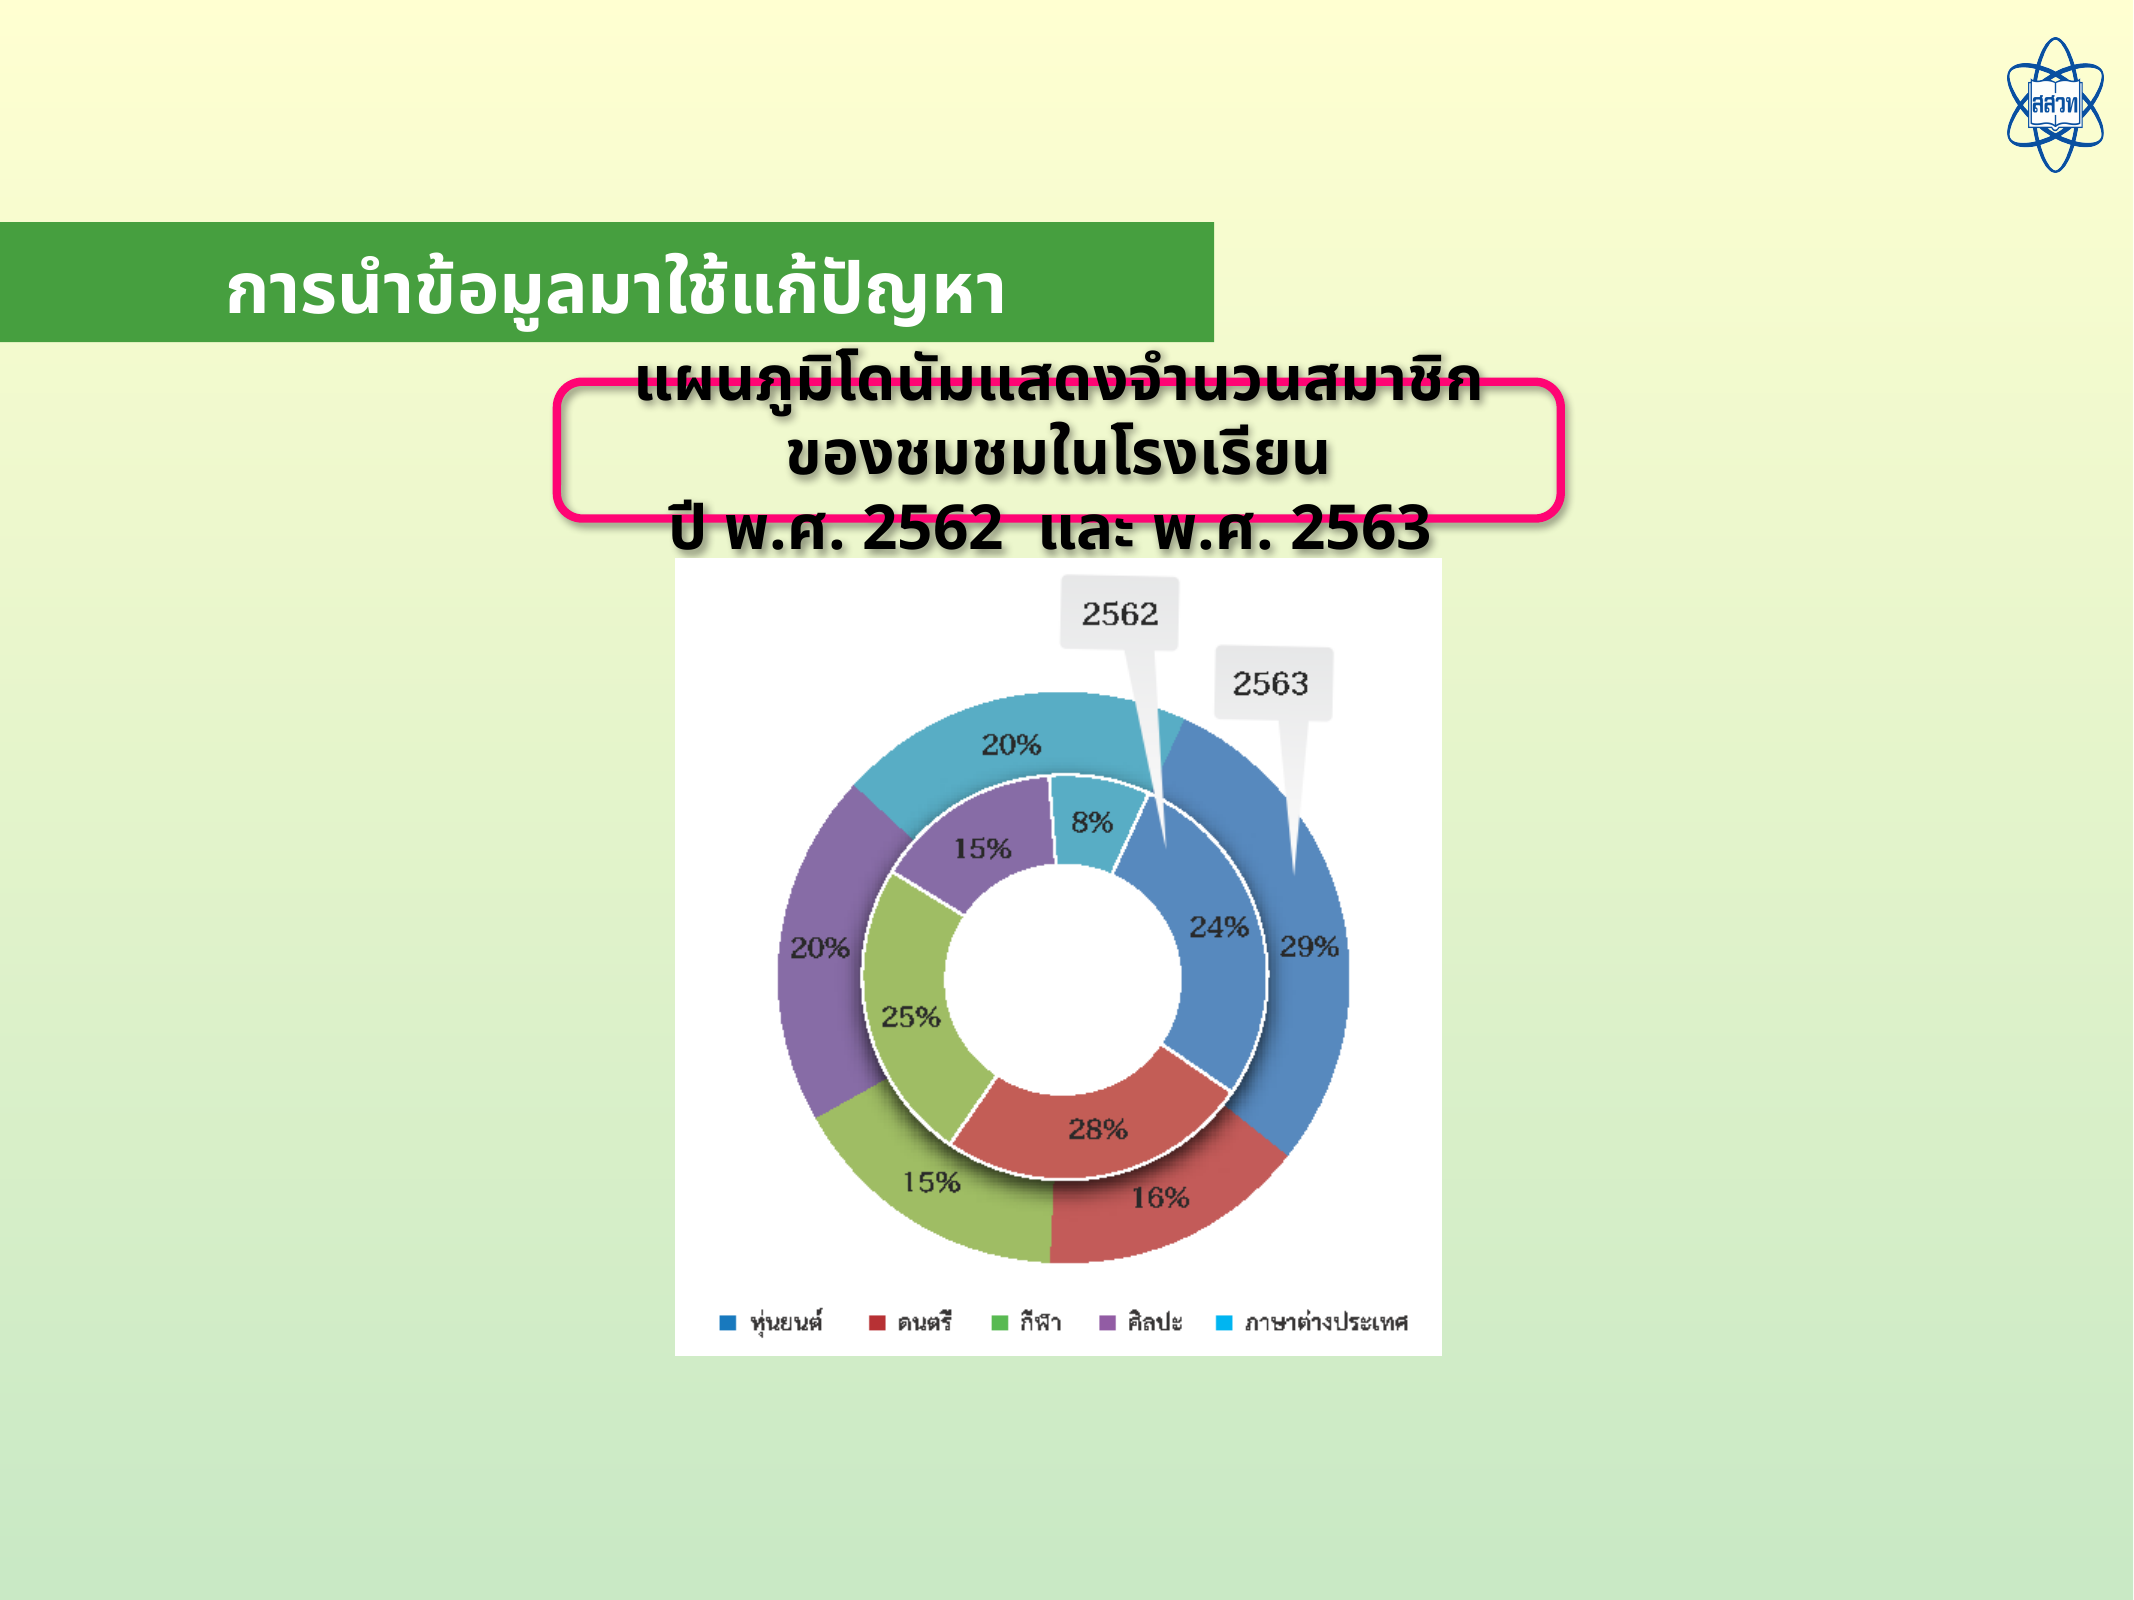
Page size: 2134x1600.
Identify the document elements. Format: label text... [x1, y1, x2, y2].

picture [675, 558, 1442, 1356]
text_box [0, 222, 1215, 343]
text_box แผนภูมิโดนัมแสดงจำนวนสมาชิกของชมชมในโรงเรียน ปี พ.ศ. 2562 และ พ.ศ. 2563 [555, 380, 1562, 520]
picture [2007, 37, 2104, 173]
